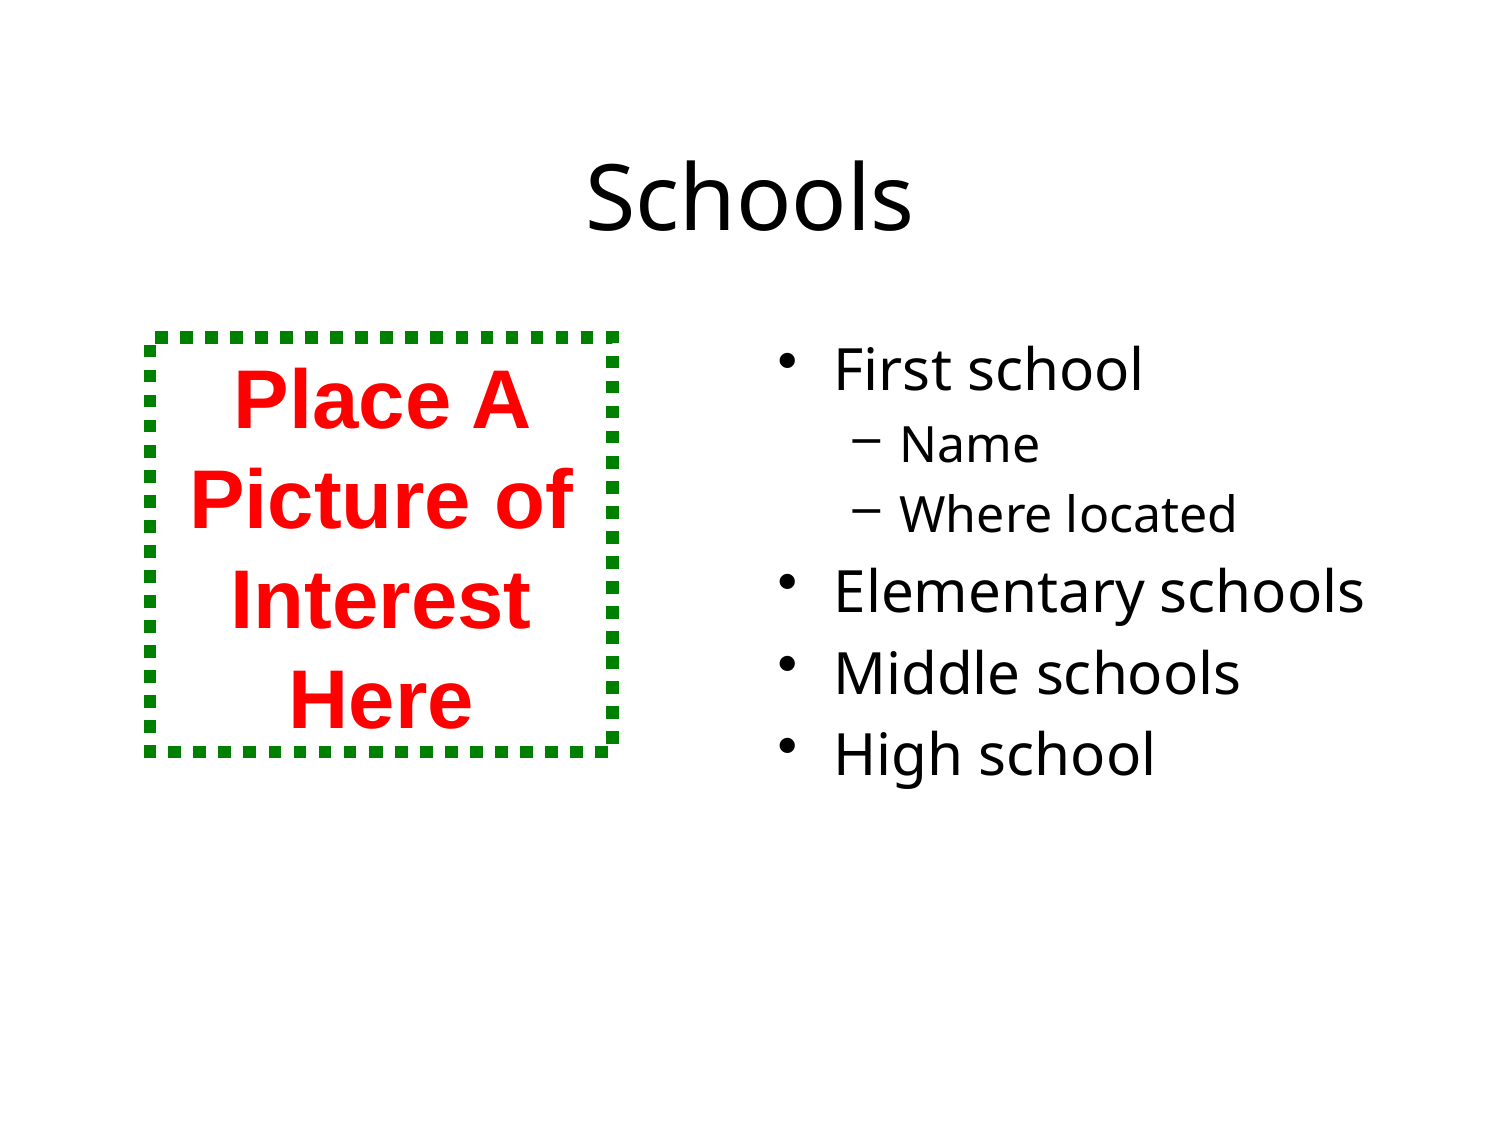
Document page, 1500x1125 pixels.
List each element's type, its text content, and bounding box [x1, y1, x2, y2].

text_box Place A Picture of Interest Here [149, 337, 613, 753]
title Schools [112, 99, 1388, 288]
list First school Name Where located Elementary schools Middle schools High school [762, 324, 1388, 1001]
